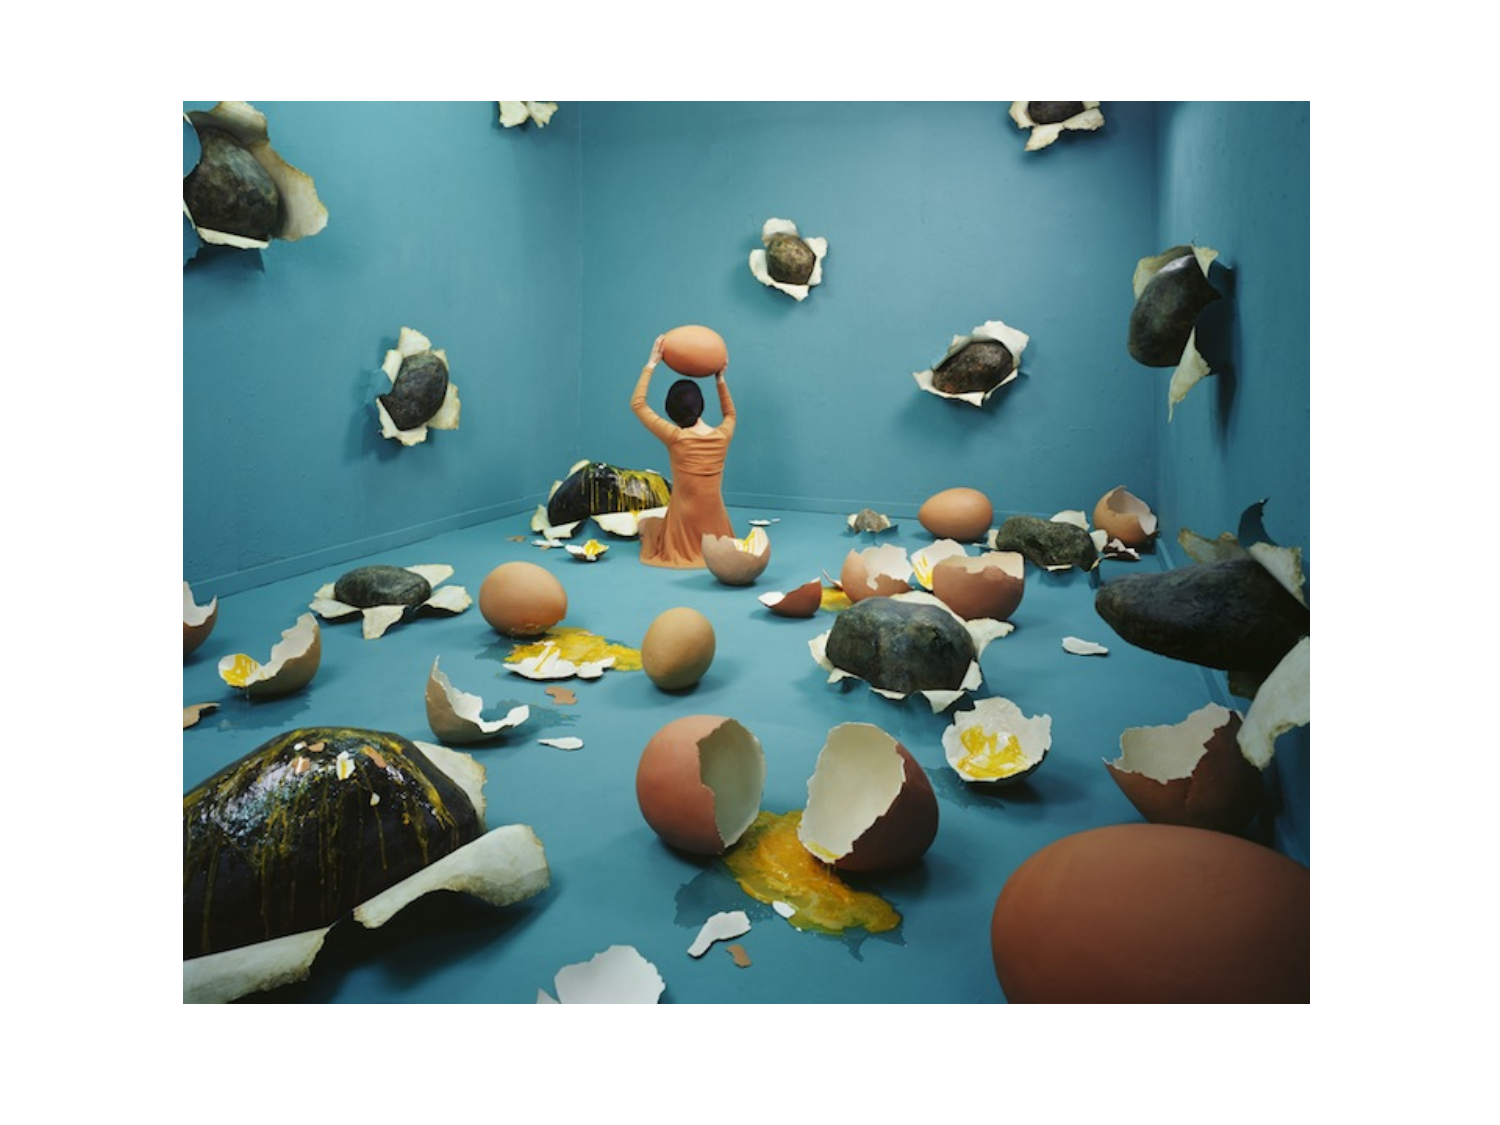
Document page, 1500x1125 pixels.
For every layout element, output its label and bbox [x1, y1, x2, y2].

picture [182, 101, 1310, 1004]
